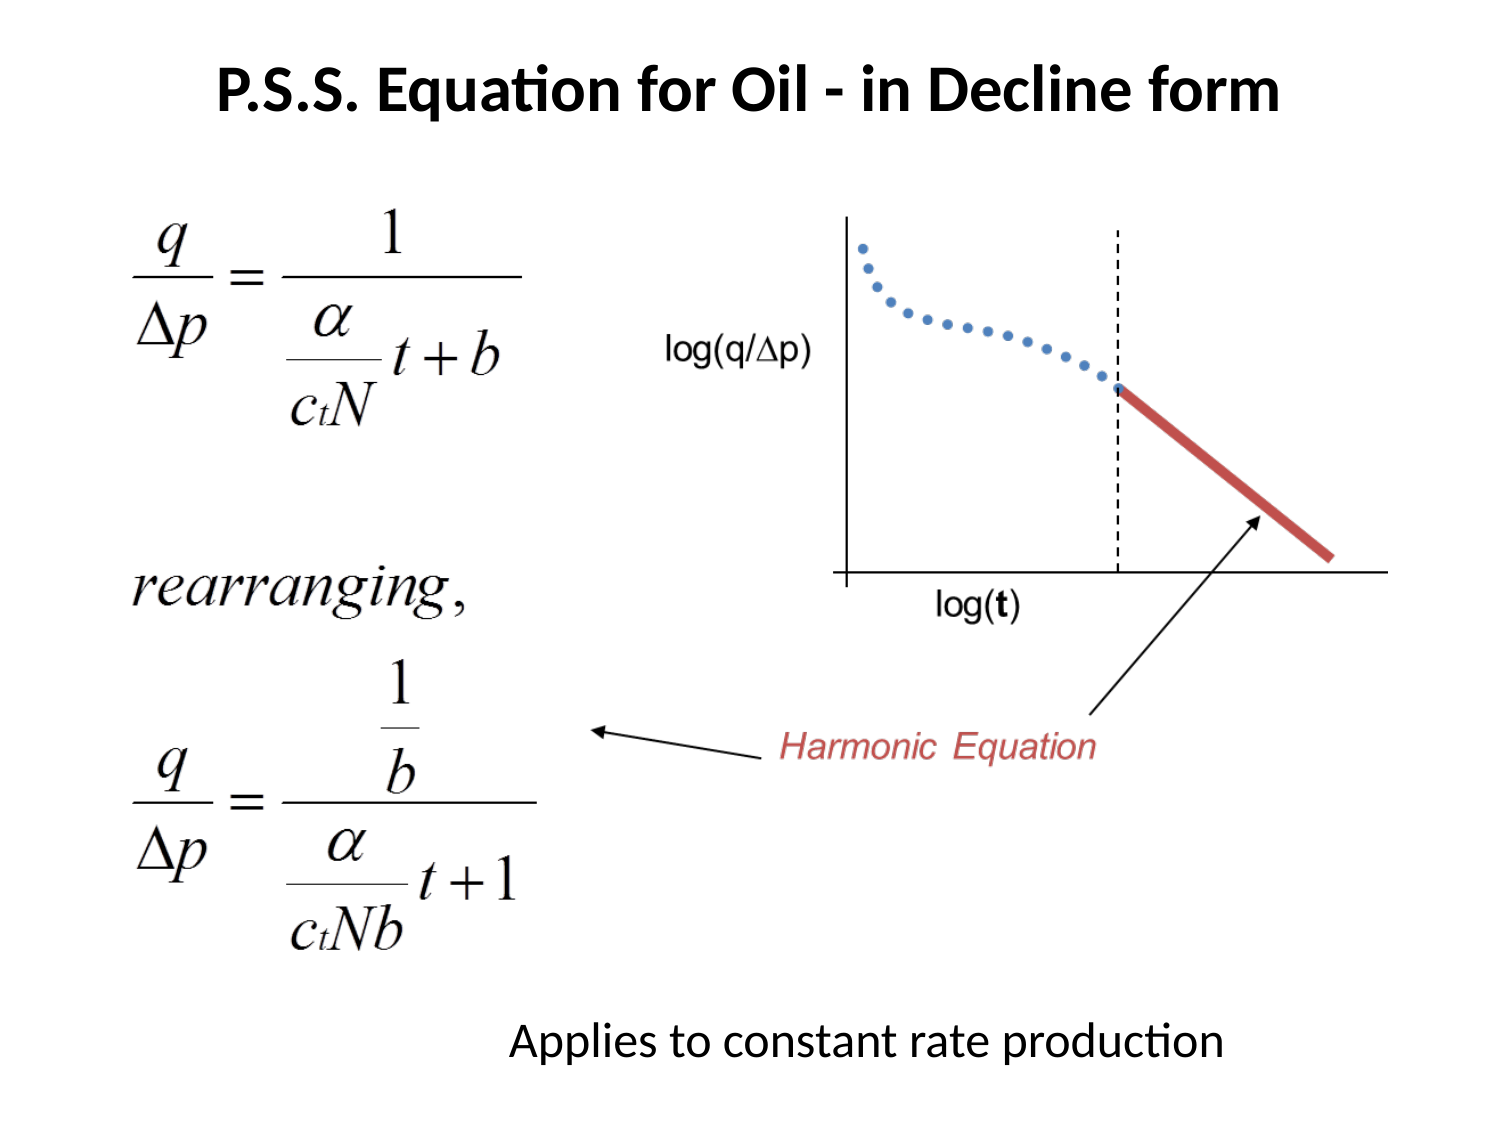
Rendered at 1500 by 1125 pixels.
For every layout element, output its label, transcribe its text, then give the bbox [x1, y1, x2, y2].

text_box Applies to constant rate production [494, 999, 1240, 1075]
picture [120, 187, 1388, 967]
text_box P.S.S. Equation for Oil - in Decline form [74, 37, 1425, 133]
